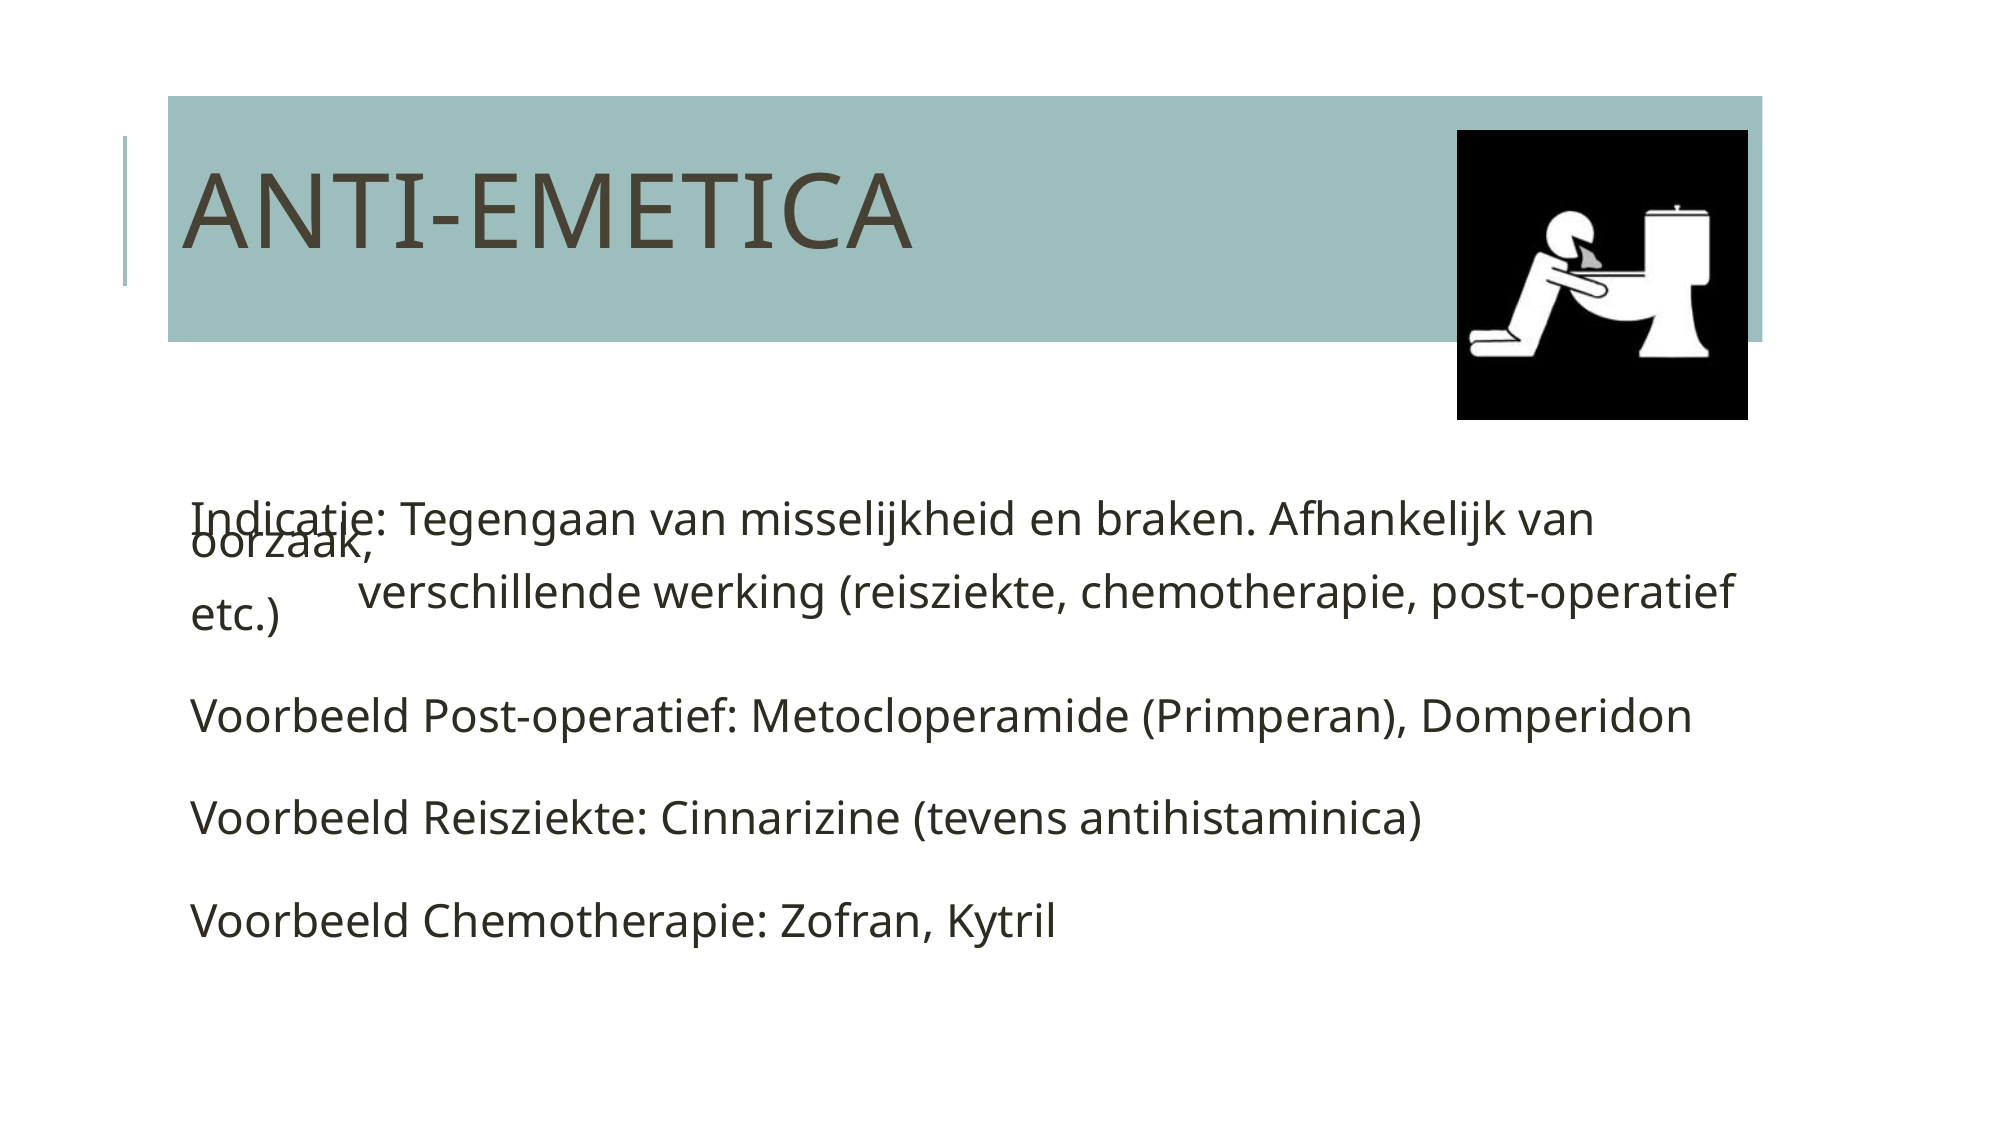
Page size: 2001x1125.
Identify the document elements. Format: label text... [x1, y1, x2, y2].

list Indicatie: Tegengaan van misselijkheid en braken. Afhankelijk van oorzaak, verschillende werking (reisziekte, chemotherapie, post-operatief etc.) Voorbeeld Post-operatief: Metocloperamide (Primperan), Domperidon Voorbeeld Reisziekte: Cinnarizine (tevens antihistaminica) Voorbeeld Chemotherapie: Zofran, Kytril [168, 375, 1763, 1035]
title Anti-Emetica [168, 96, 1763, 342]
picture [1457, 129, 1748, 420]
